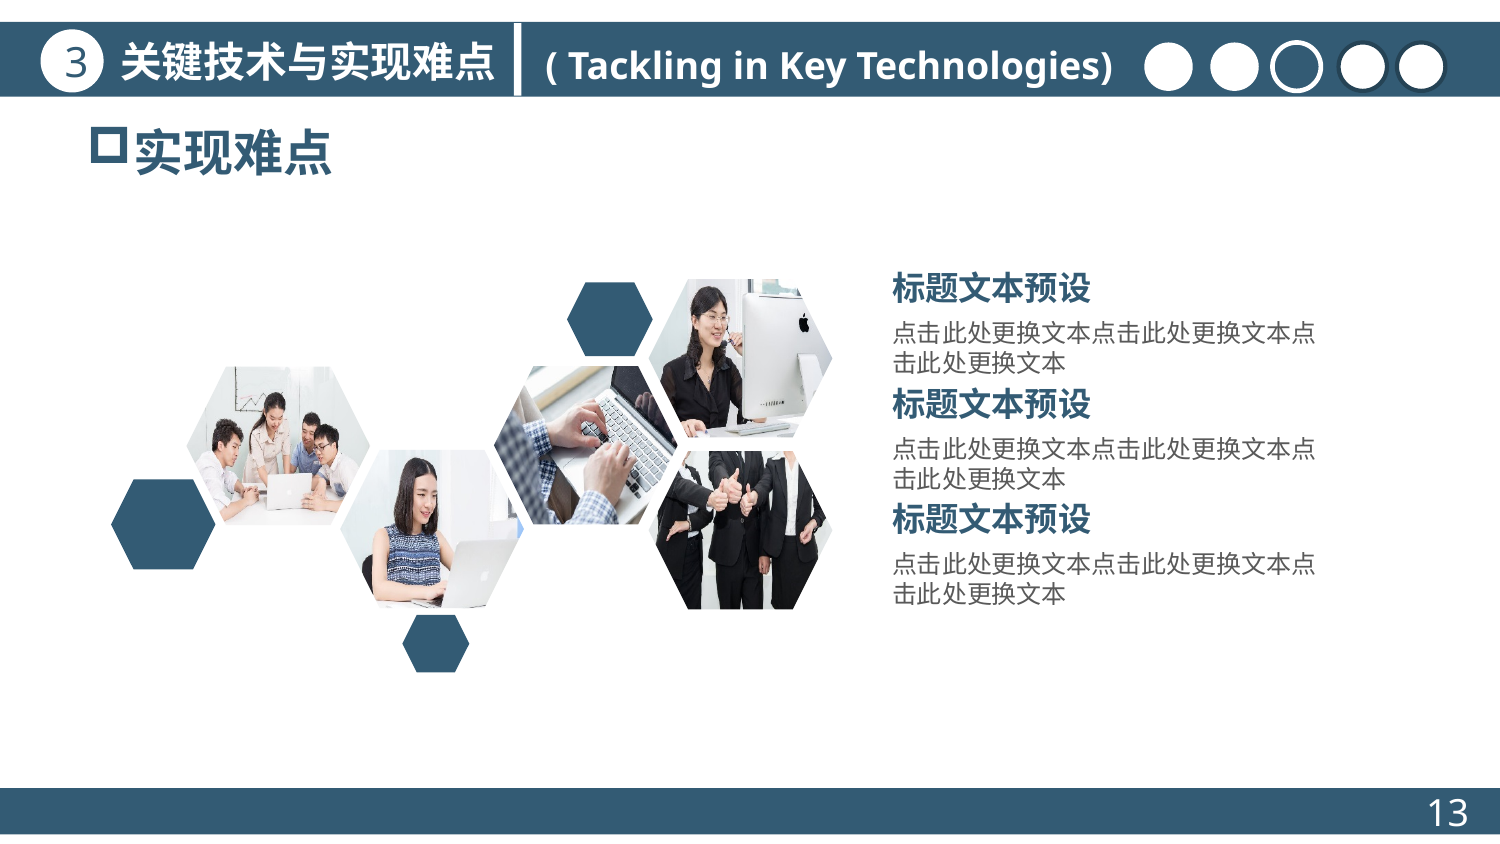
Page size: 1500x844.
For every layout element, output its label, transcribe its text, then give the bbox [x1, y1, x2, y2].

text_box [0, 21, 1500, 98]
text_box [879, 497, 1341, 616]
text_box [879, 266, 1341, 380]
text_box [338, 447, 526, 611]
text_box [565, 280, 655, 359]
text_box 实现难点 [72, 114, 380, 190]
text_box [184, 364, 373, 528]
text_box [400, 612, 472, 675]
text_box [879, 382, 1341, 495]
text_box [646, 276, 835, 440]
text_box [0, 781, 1500, 843]
text_box [492, 363, 680, 527]
text_box [109, 477, 218, 572]
text_box [646, 448, 835, 612]
